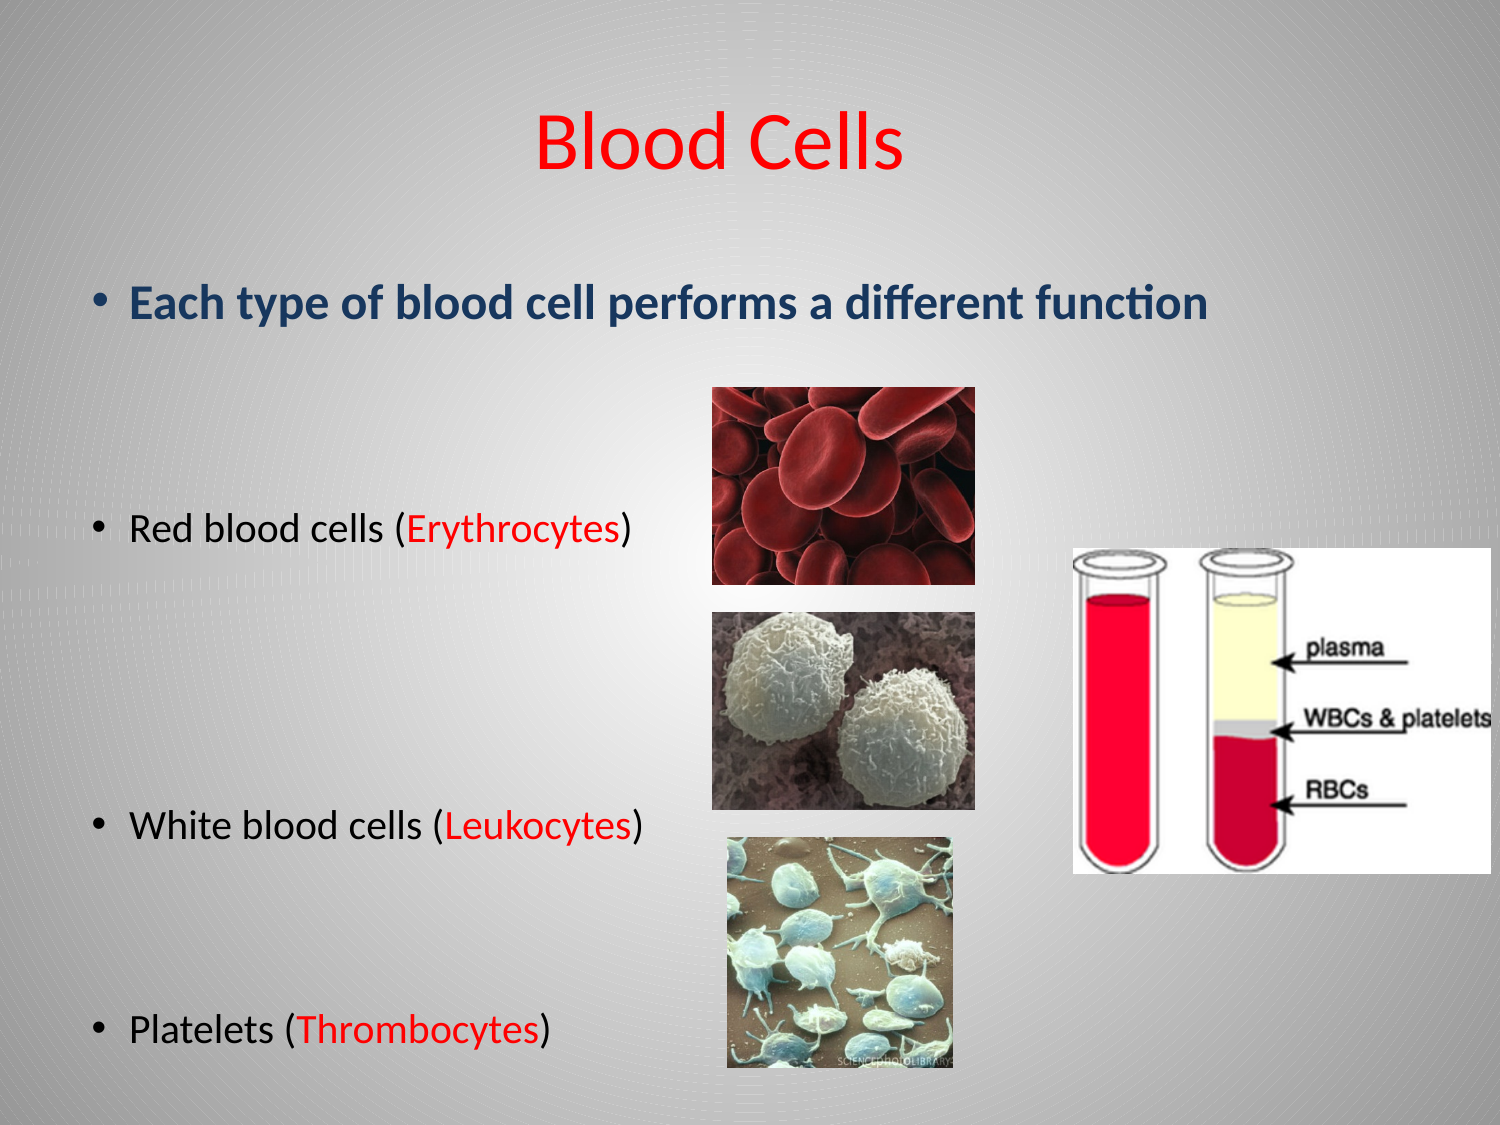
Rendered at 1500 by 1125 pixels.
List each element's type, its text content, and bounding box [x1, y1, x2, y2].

picture [1073, 548, 1491, 874]
picture [712, 387, 976, 585]
picture [712, 612, 976, 810]
picture [726, 837, 954, 1068]
list Each type of blood cell performs a different function Red blood cells (Erythrocytes) White blood cells (Leukocytes) Platelets (Thrombocytes) [76, 231, 1427, 1033]
title Blood Cells [194, 42, 1245, 231]
